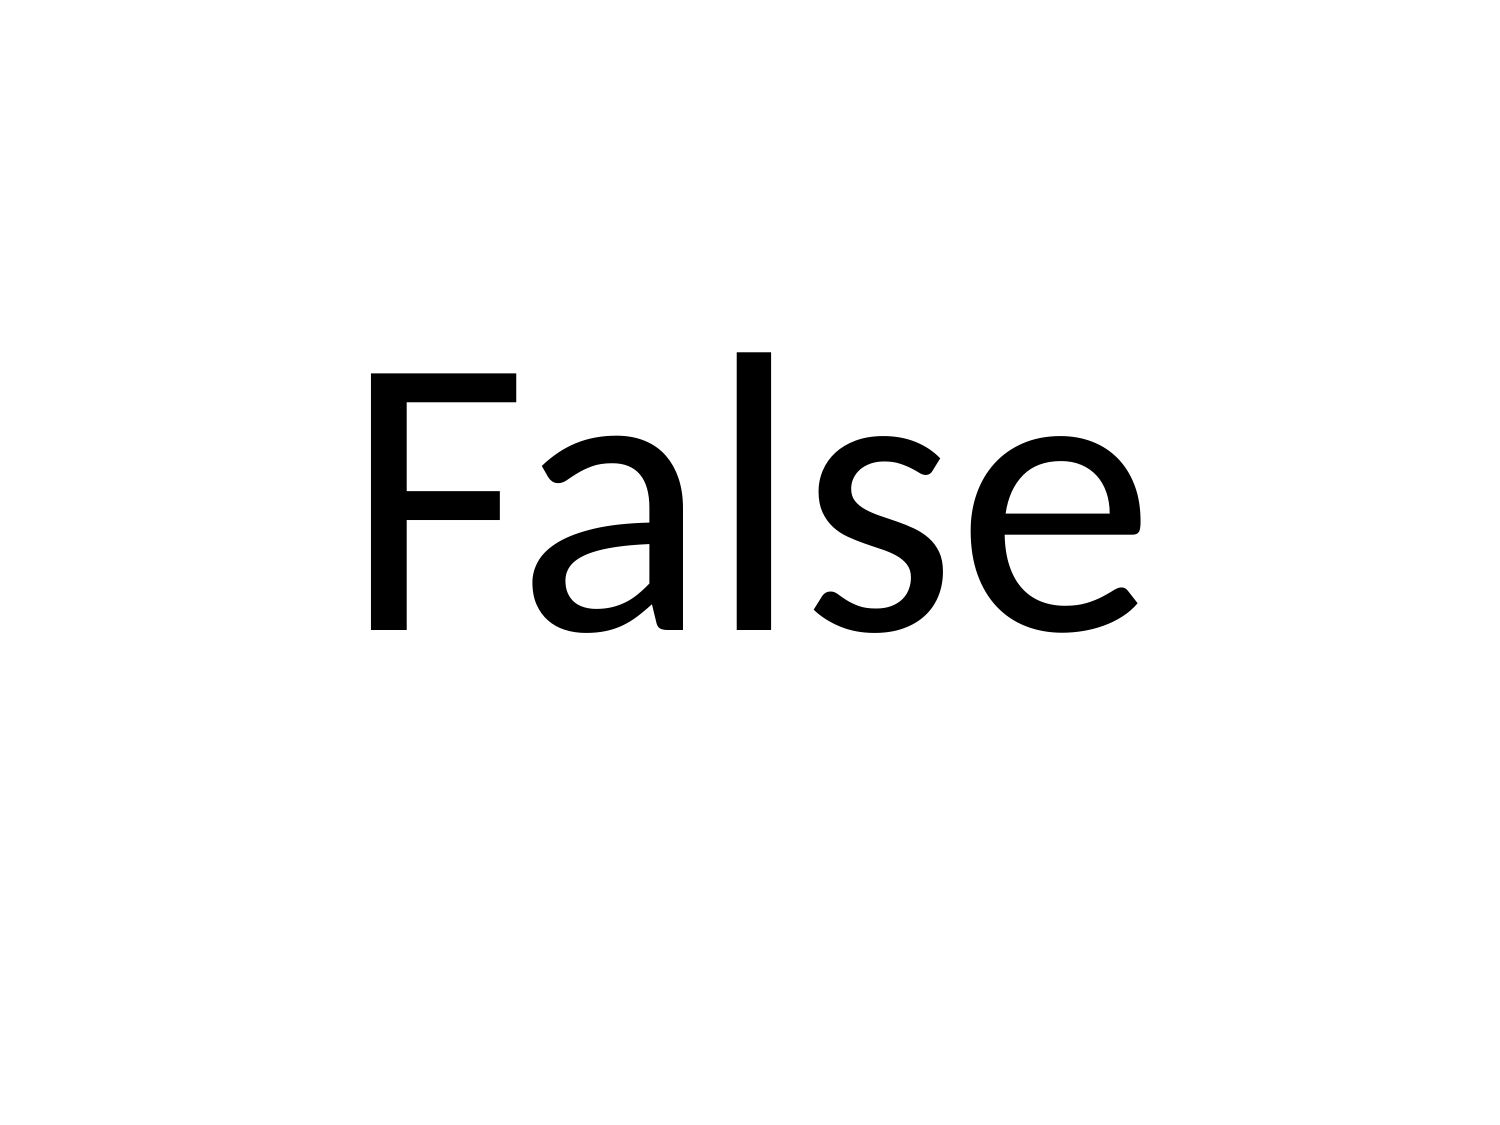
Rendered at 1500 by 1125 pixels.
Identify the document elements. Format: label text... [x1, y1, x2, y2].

title False [112, 349, 1388, 591]
